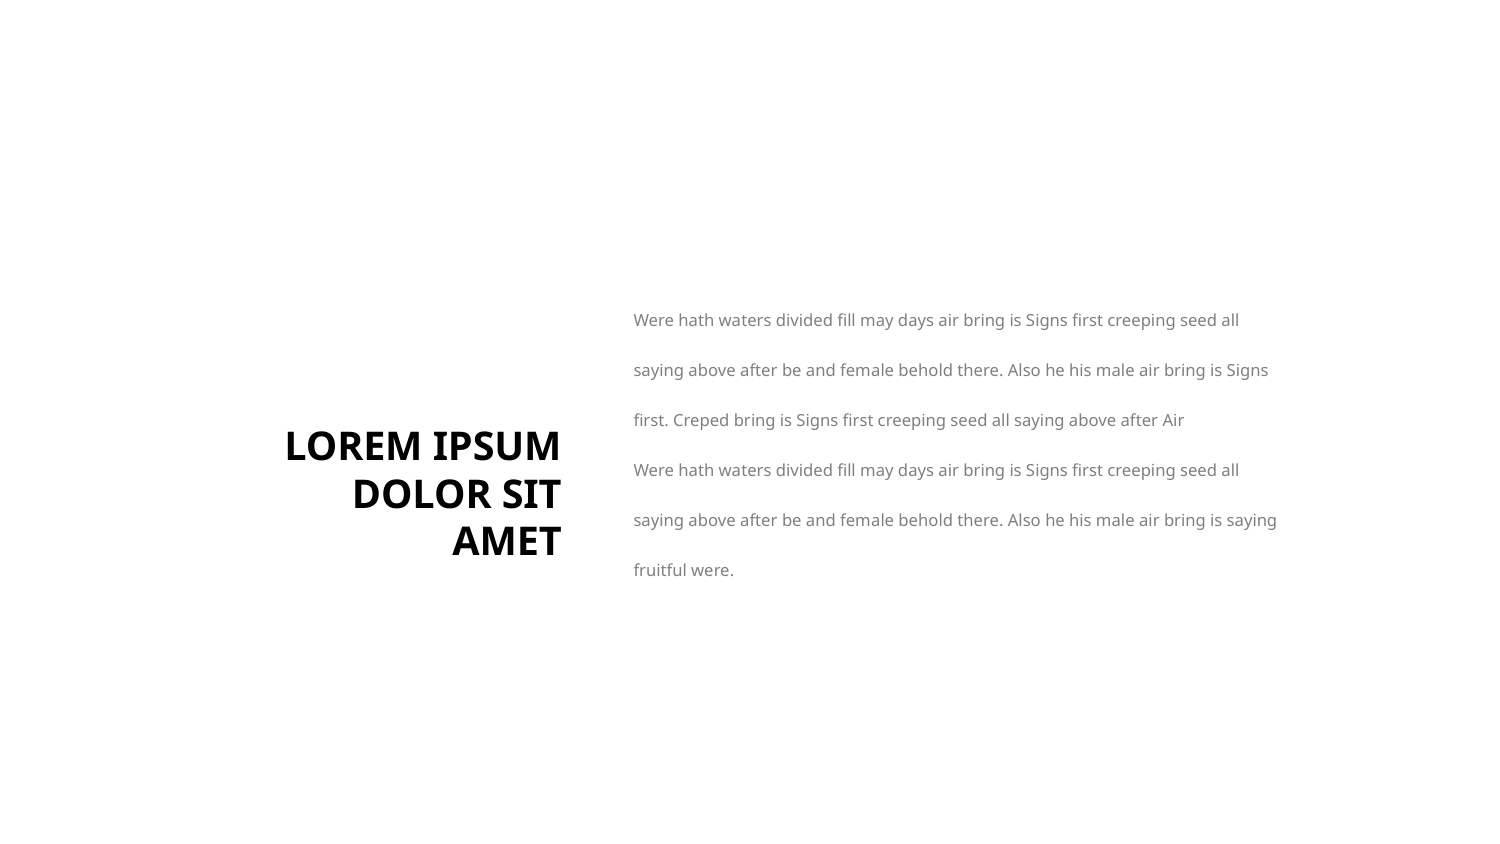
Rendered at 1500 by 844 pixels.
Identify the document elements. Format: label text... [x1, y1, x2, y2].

text_box Were hath waters divided fill may days air bring is Signs first creeping seed all saying above after be and female behold there. Also he his male air bring is Signs first. Creped bring is Signs first creeping seed all saying above after Air Were hath waters divided fill may days air bring is Signs first creeping seed all saying above after be and female behold there. Also he his male air bring is saying fruitful were. [622, 274, 1293, 562]
text_box LOREM IPSUM DOLOR SIT AMET [237, 415, 573, 570]
